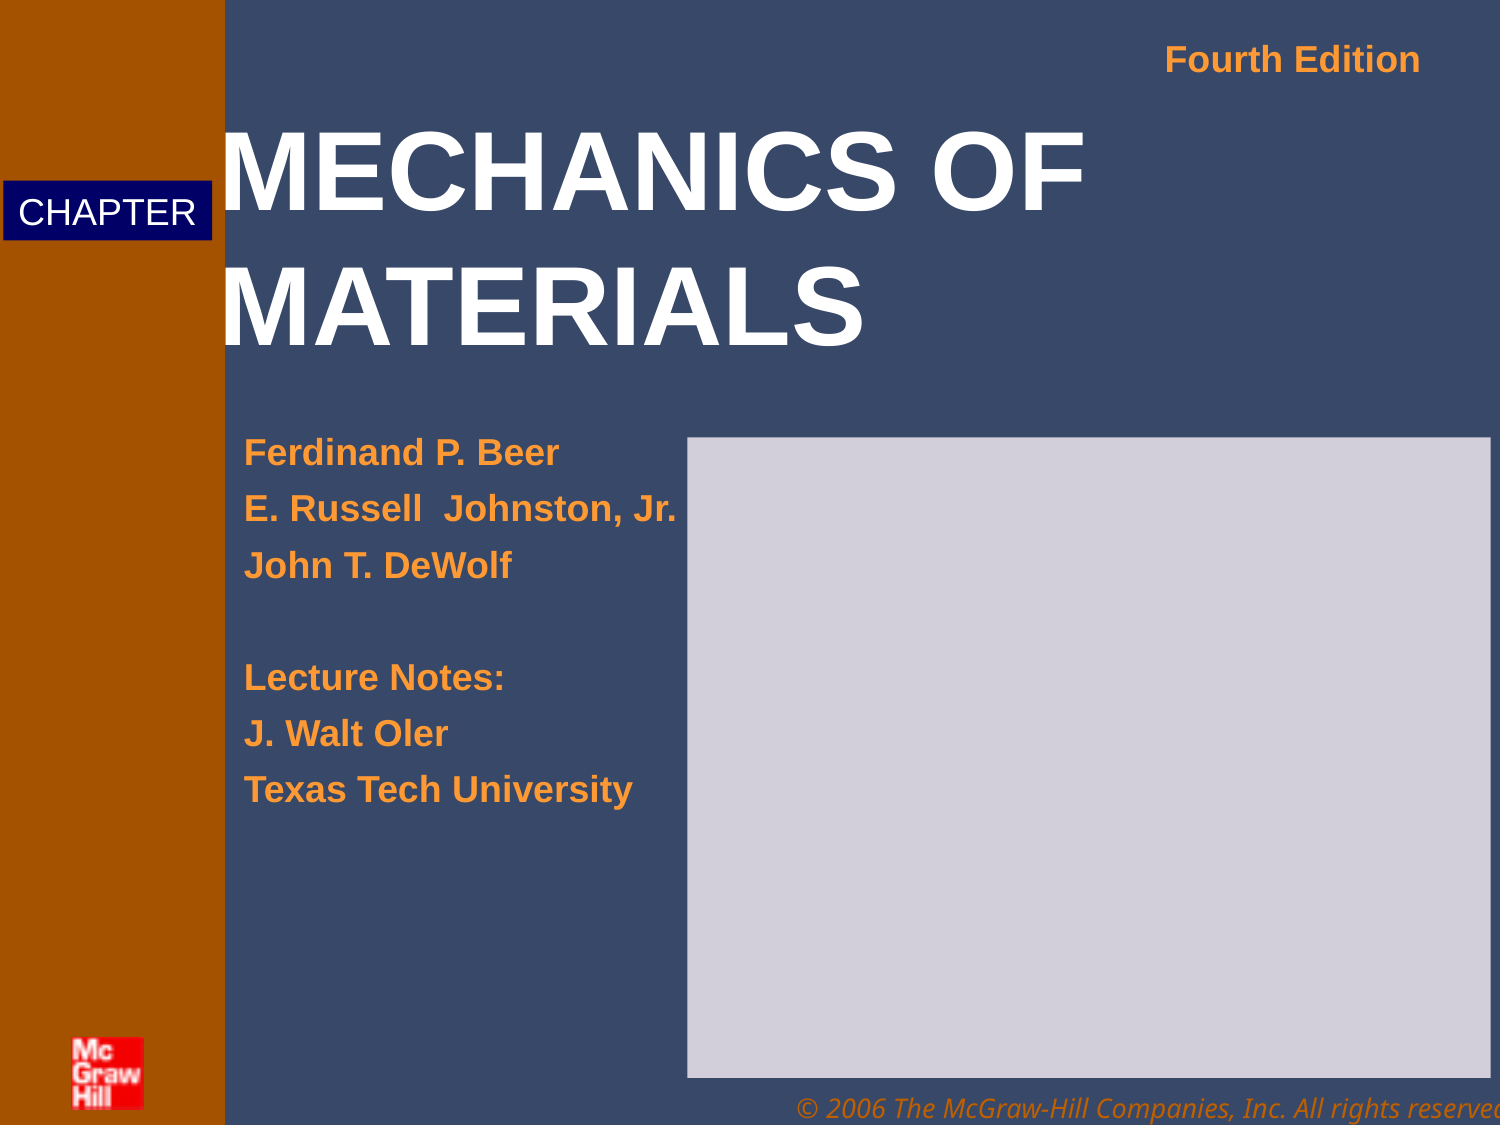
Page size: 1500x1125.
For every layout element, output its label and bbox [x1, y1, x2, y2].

picture [71, 1037, 144, 1110]
